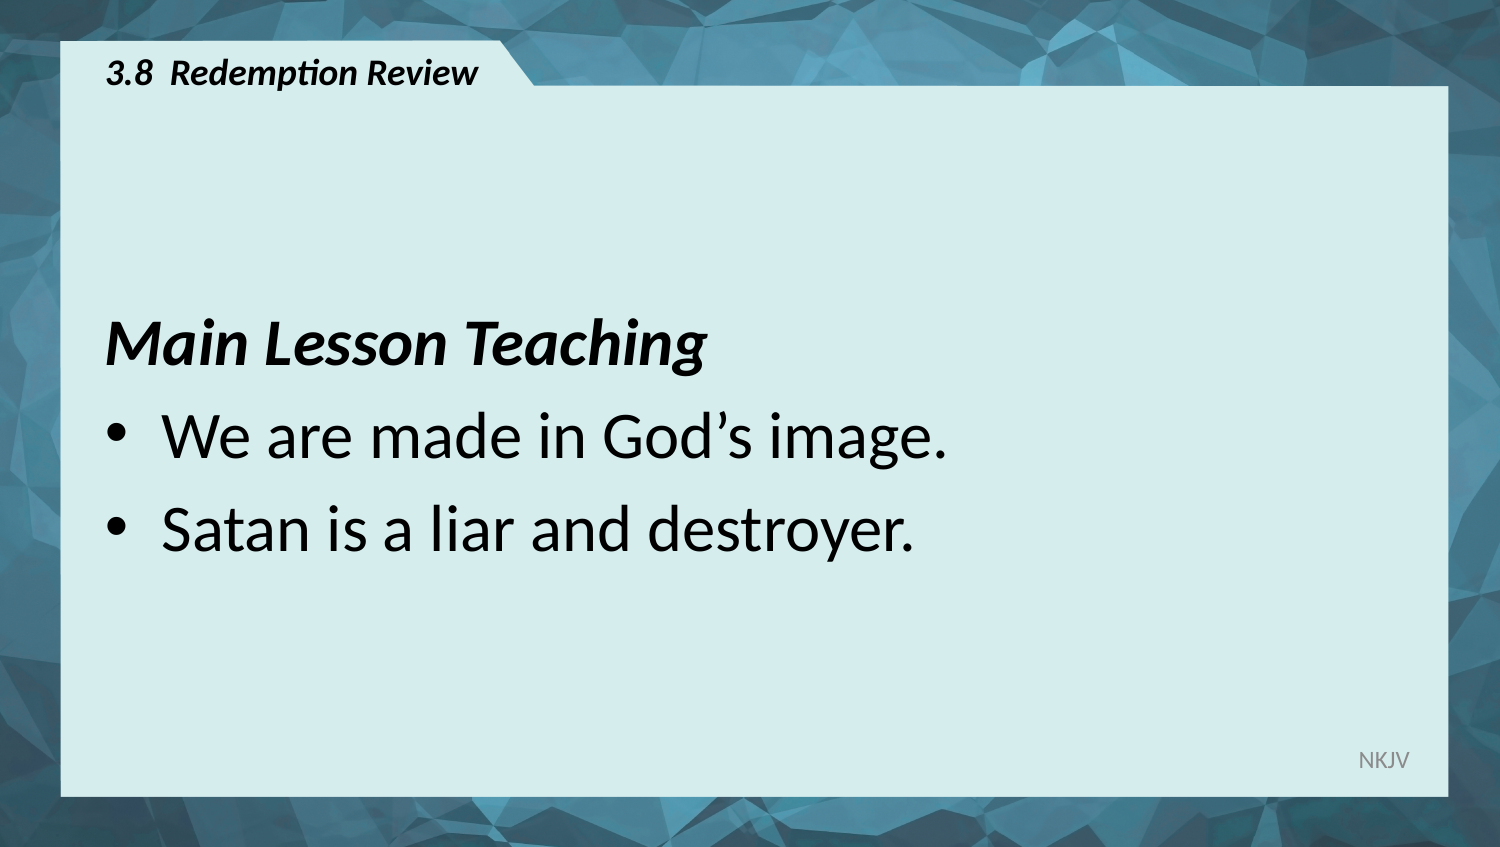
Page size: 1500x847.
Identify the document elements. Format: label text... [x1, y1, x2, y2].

picture [0, 0, 1500, 847]
title 3.8 Redemption Review [89, 33, 1420, 108]
footer NKJV [950, 736, 1425, 782]
list Main Lesson Teaching We are made in God’s image. Satan is a liar and destroyer. [89, 141, 1403, 722]
